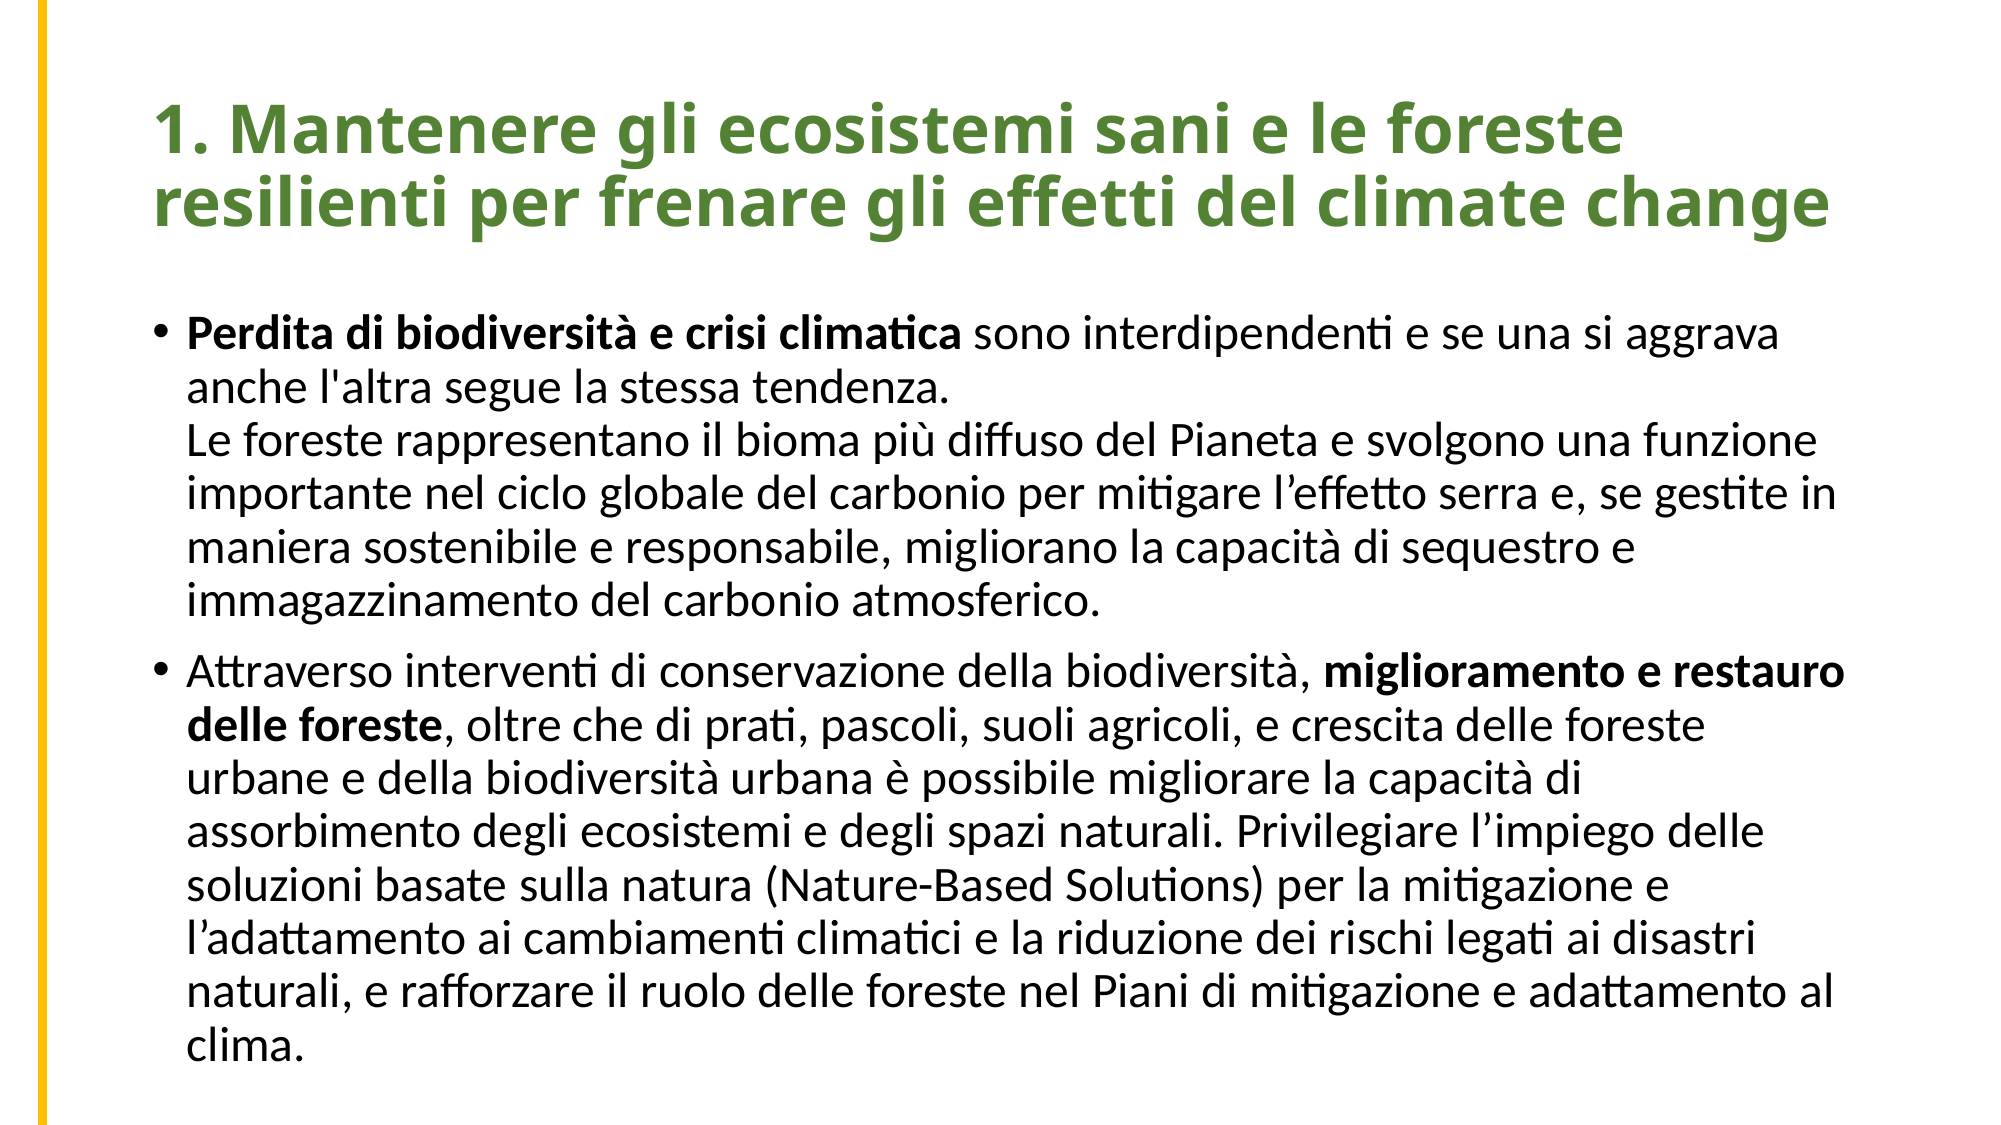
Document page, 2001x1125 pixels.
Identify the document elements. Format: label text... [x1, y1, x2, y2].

list Perdita di biodiversità e crisi climatica sono interdipendenti e se una si aggrava anche l'altra segue la stessa tendenza. Le foreste rappresentano il bioma più diffuso del Pianeta e svolgono una funzione importante nel ciclo globale del carbonio per mitigare l’effetto serra e, se gestite in maniera sostenibile e responsabile, migliorano la capacità di sequestro e immagazzinamento del carbonio atmosferico. Attraverso interventi di conservazione della biodiversità, miglioramento e restauro delle foreste, oltre che di prati, pascoli, suoli agricoli, e crescita delle foreste urbane e della biodiversità urbana è possibile migliorare la capacità di assorbimento degli ecosistemi e degli spazi naturali. Privilegiare l’impiego delle soluzioni basate sulla natura (Nature-Based Solutions) per la mitigazione e l’adattamento ai cambiamenti climatici e la riduzione dei rischi legati ai disastri naturali, e rafforzare il ruolo delle foreste nel Piani di mitigazione e adattamento al clima. [137, 299, 1863, 1087]
text_box 1. Mantenere gli ecosistemi sani e le foreste resilienti per frenare gli effetti del climate change [137, 59, 1863, 278]
